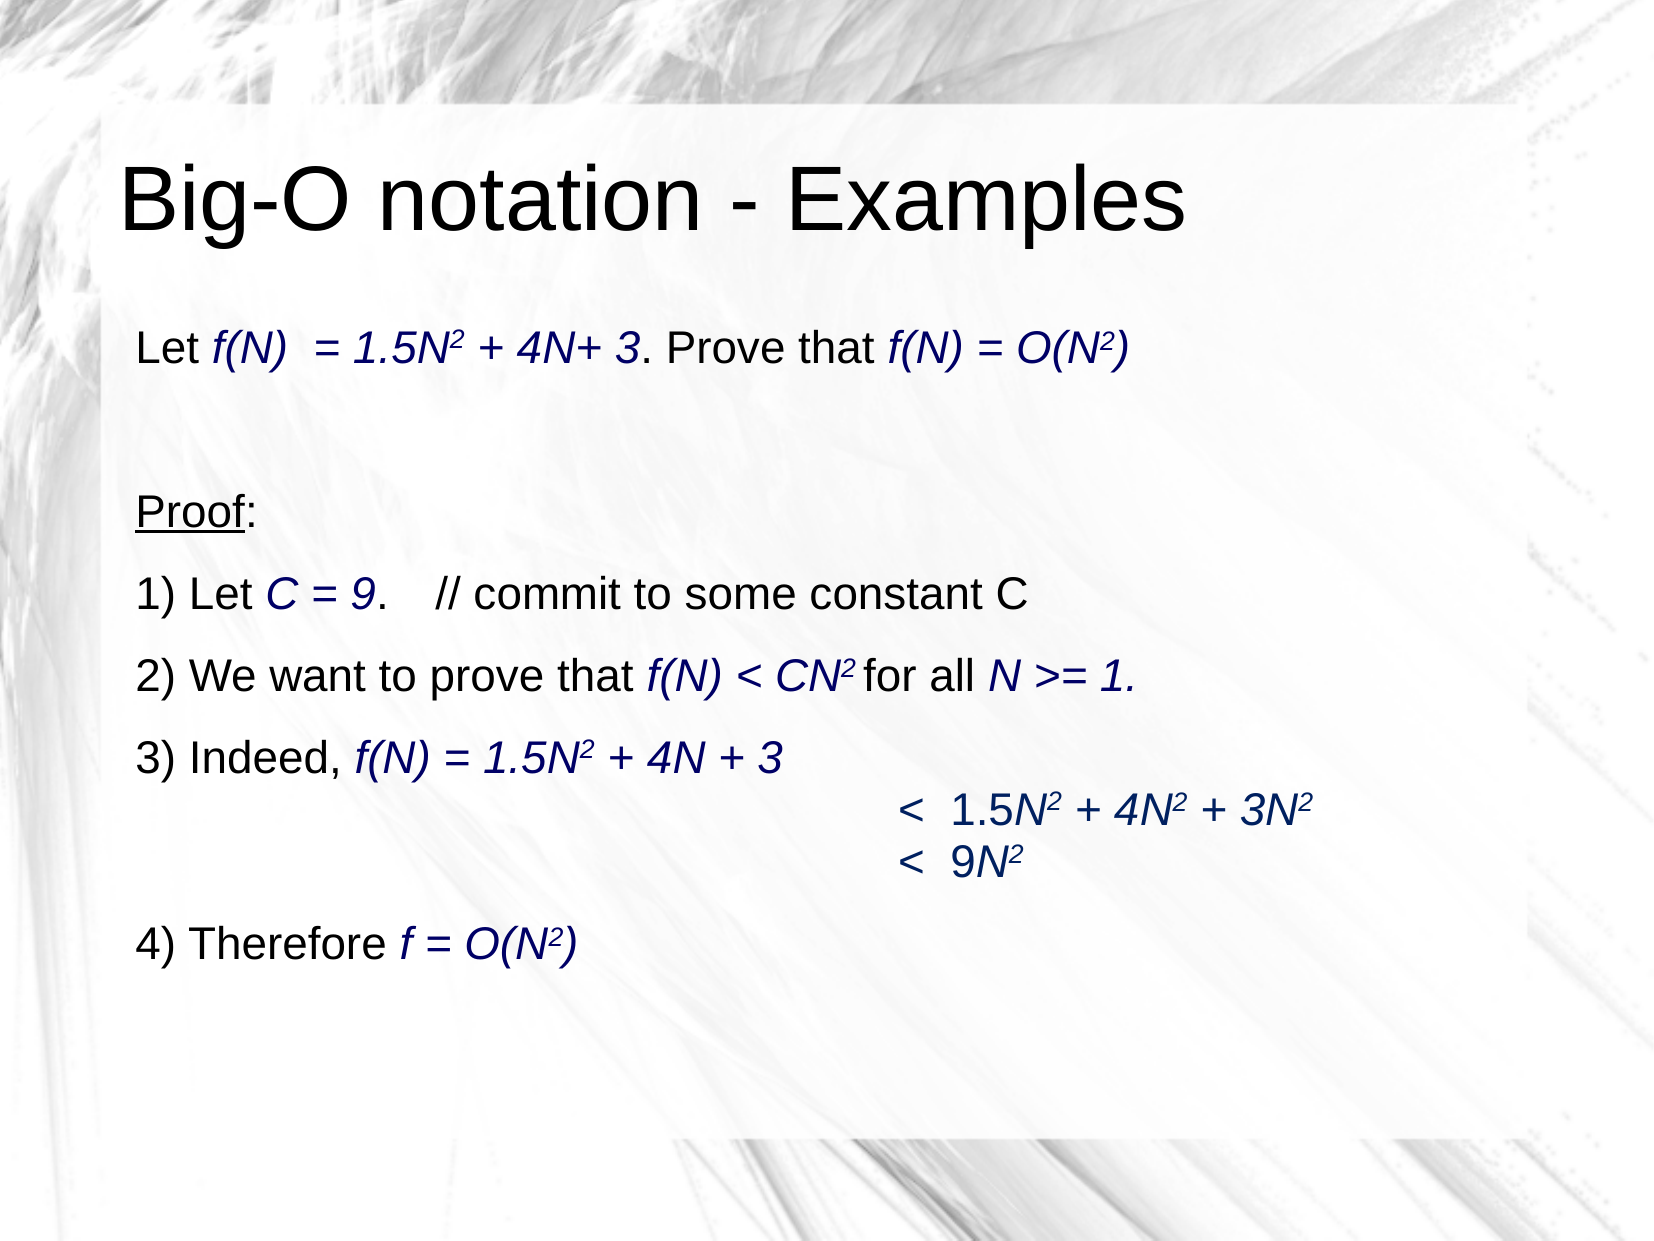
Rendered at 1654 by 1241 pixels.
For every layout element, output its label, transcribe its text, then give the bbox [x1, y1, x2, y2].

picture [0, 0, 1654, 1241]
list Let f(N) = 1.5N2 + 4N+ 3. Prove that f(N) = O(N2) Proof: 1) Let C = 9. // commit to some constant C 2) We want to prove that f(N) < CN2 for all N >= 1. 3) Indeed, f(N) = 1.5N2 + 4N + 3 < 1.5N2 + 4N2 + 3N2 < 9N2 4) Therefore f = O(N2) [118, 319, 1571, 1109]
title Big-O notation - Examples [118, 112, 1506, 281]
